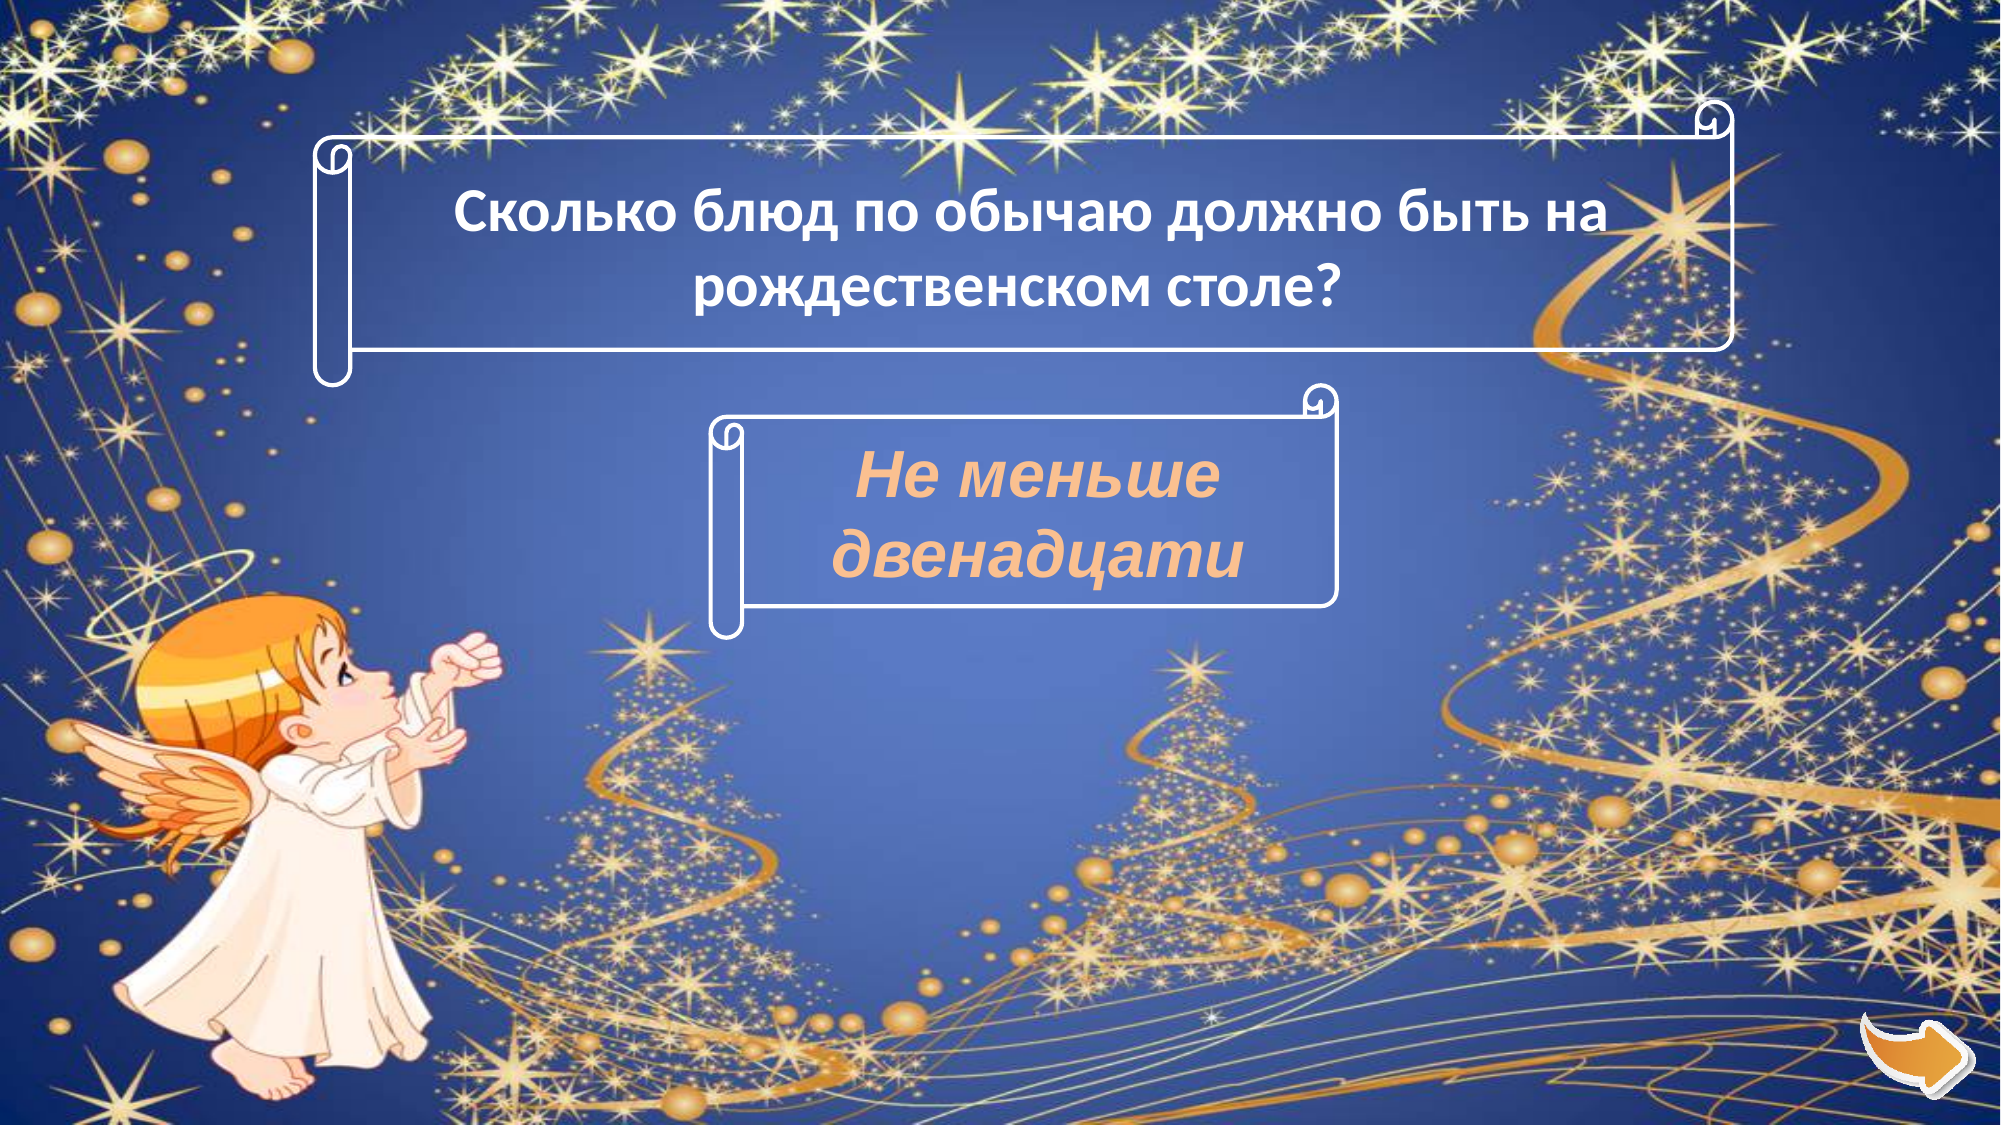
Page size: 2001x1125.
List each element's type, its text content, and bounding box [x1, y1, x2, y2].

text_box Не меньше двенадцати [740, 423, 1337, 598]
text_box Сколько блюд по обычаю должно быть на рождественском столе? [312, 99, 1735, 388]
text_box [708, 383, 1339, 640]
picture [0, 0, 2001, 1125]
